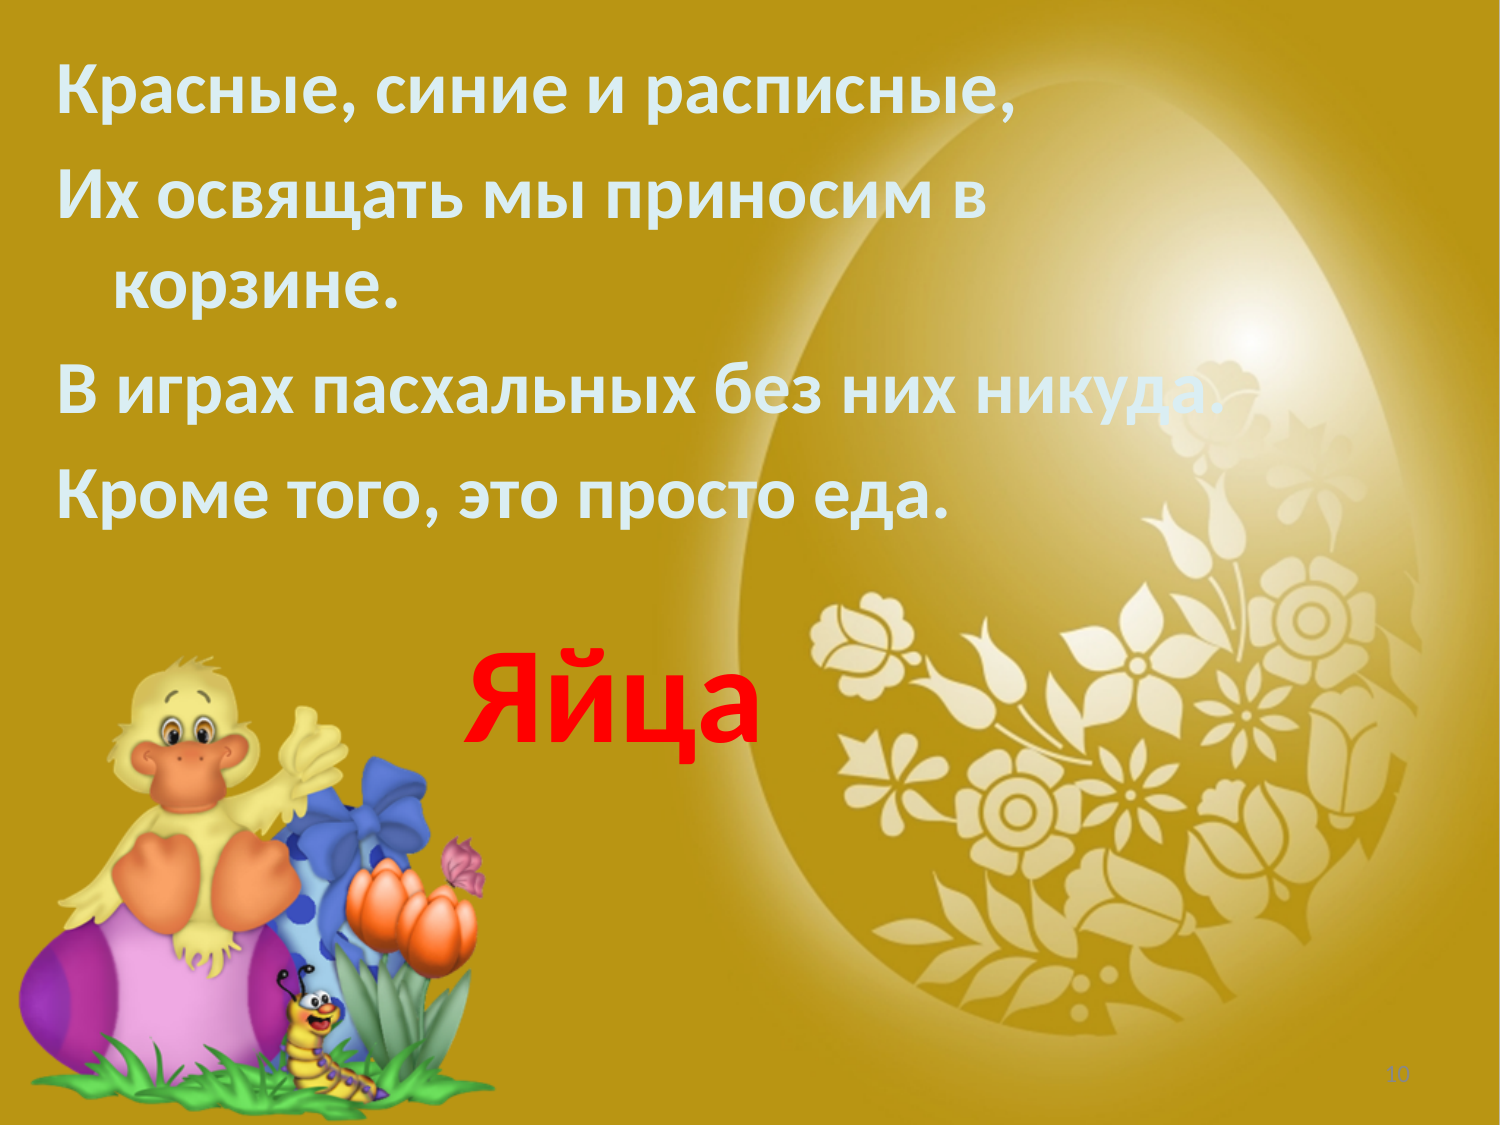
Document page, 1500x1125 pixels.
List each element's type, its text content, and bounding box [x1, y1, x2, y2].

text_box Красные, синие и расписные, Их освящать мы приносим в корзине. В играх пасхальных без них никуда. Кроме того, это просто еда. [41, 30, 1294, 693]
picture [0, 0, 1500, 1125]
text_box Яйца [360, 693, 892, 780]
slide_number ‹#› [1074, 1042, 1425, 1103]
